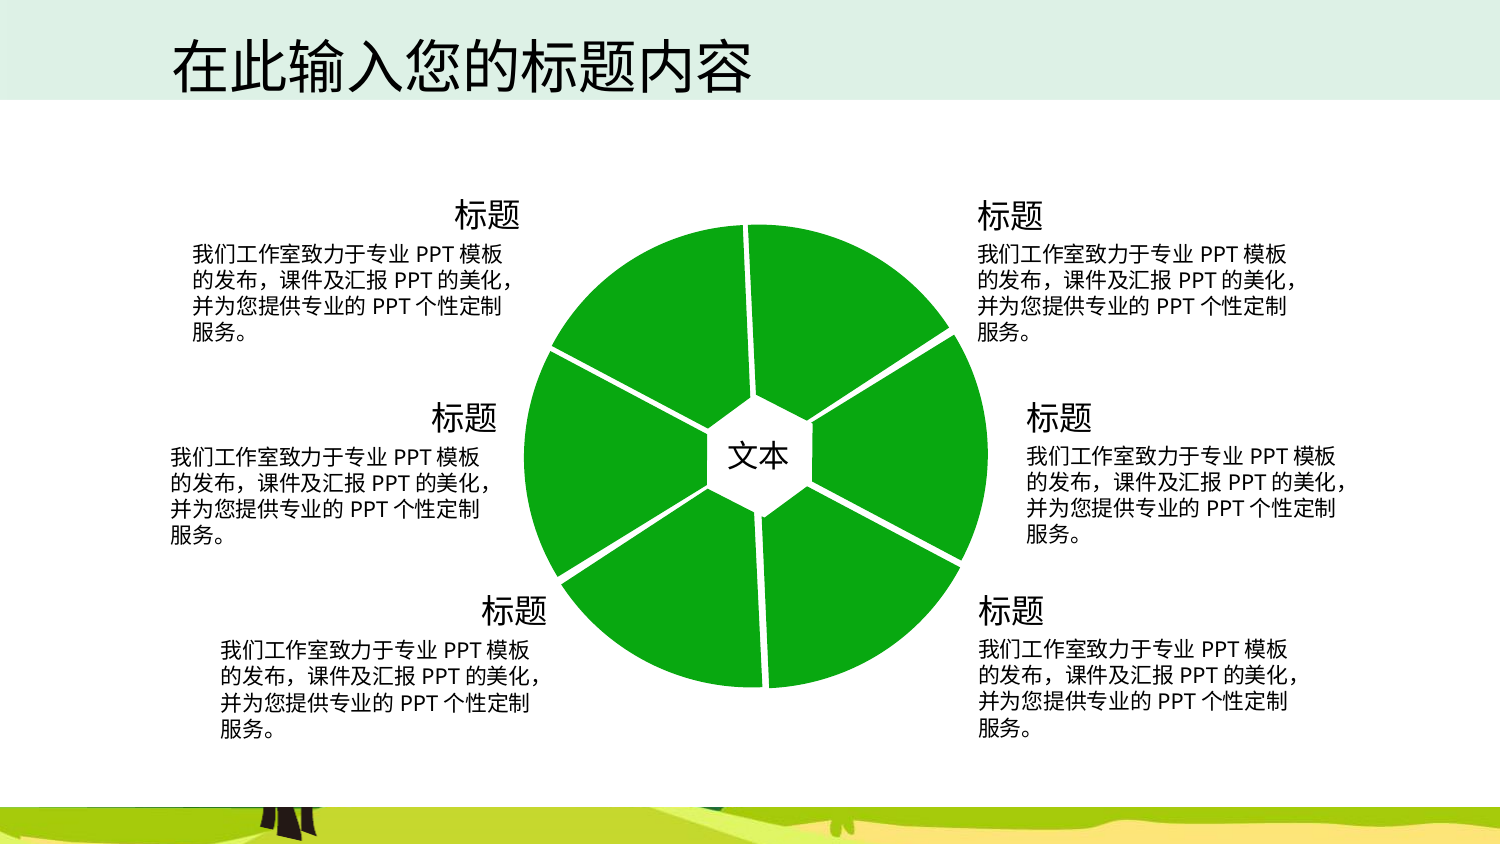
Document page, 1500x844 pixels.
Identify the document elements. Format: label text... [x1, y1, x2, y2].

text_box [205, 583, 577, 751]
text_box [1012, 389, 1365, 557]
text_box [527, 349, 764, 689]
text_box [962, 187, 1315, 355]
text_box [760, 485, 962, 690]
picture [0, 807, 1500, 844]
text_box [155, 389, 527, 558]
text_box 在此输入您的标题内容 [156, 22, 793, 108]
text_box 文本 [715, 430, 814, 479]
text_box [550, 224, 752, 430]
picture [0, 0, 1500, 99]
text_box [746, 223, 989, 562]
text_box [963, 582, 1316, 750]
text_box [178, 186, 549, 355]
